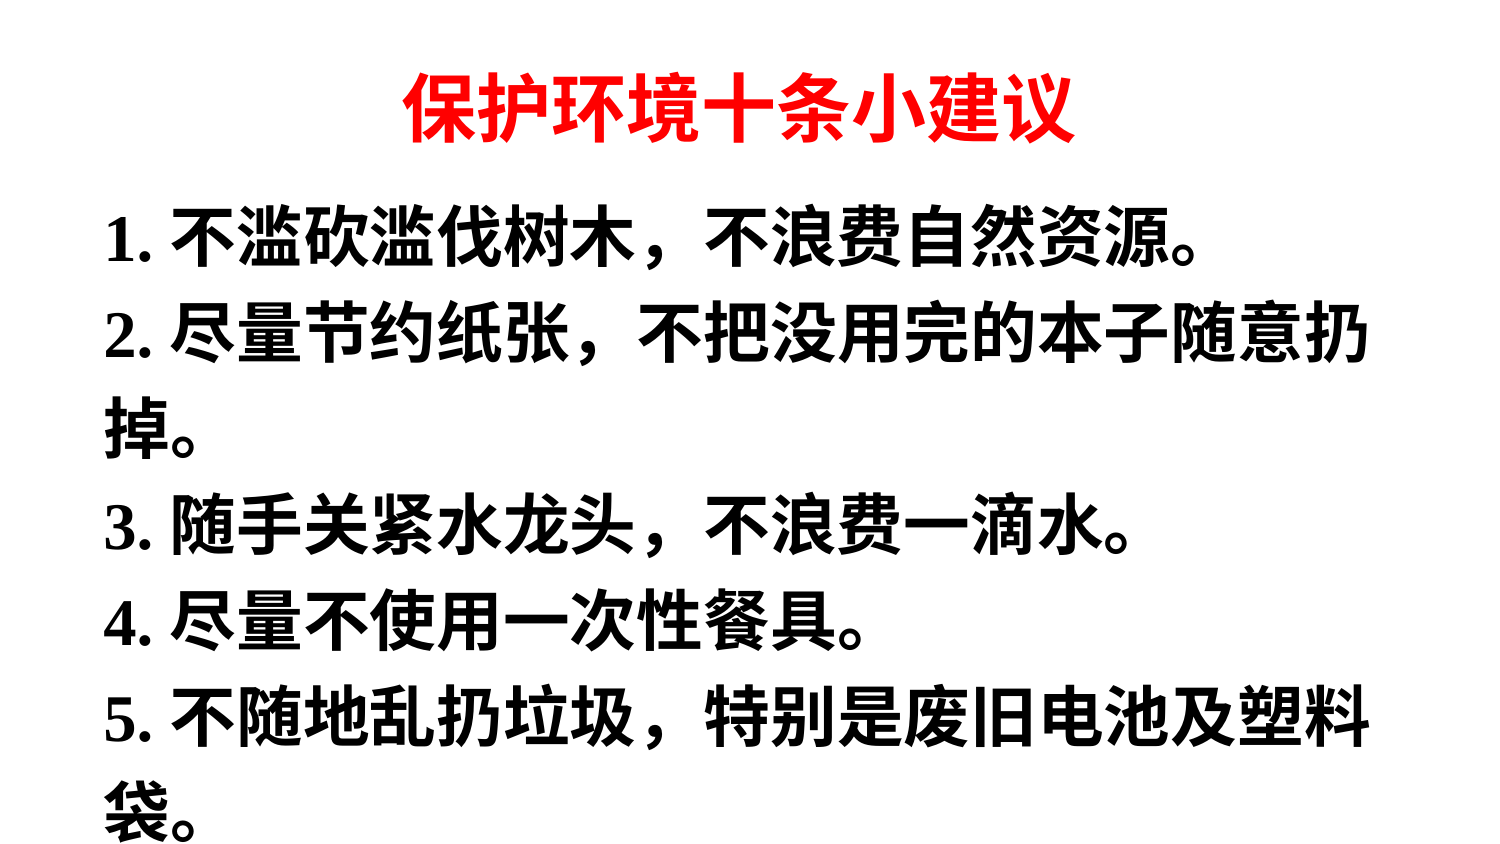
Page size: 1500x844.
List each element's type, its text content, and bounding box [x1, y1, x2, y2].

text_box 保护环境十条小建议 [386, 53, 1091, 159]
text_box 1.不滥砍滥伐树木，不浪费自然资源。 2.尽量节约纸张，不把没用完的本子随意扔掉。 3.随手关紧水龙头，不浪费一滴水。 4.尽量不使用一次性餐具。 5.不随地乱扔垃圾，特别是废旧电池及塑料袋。 [88, 171, 1500, 844]
